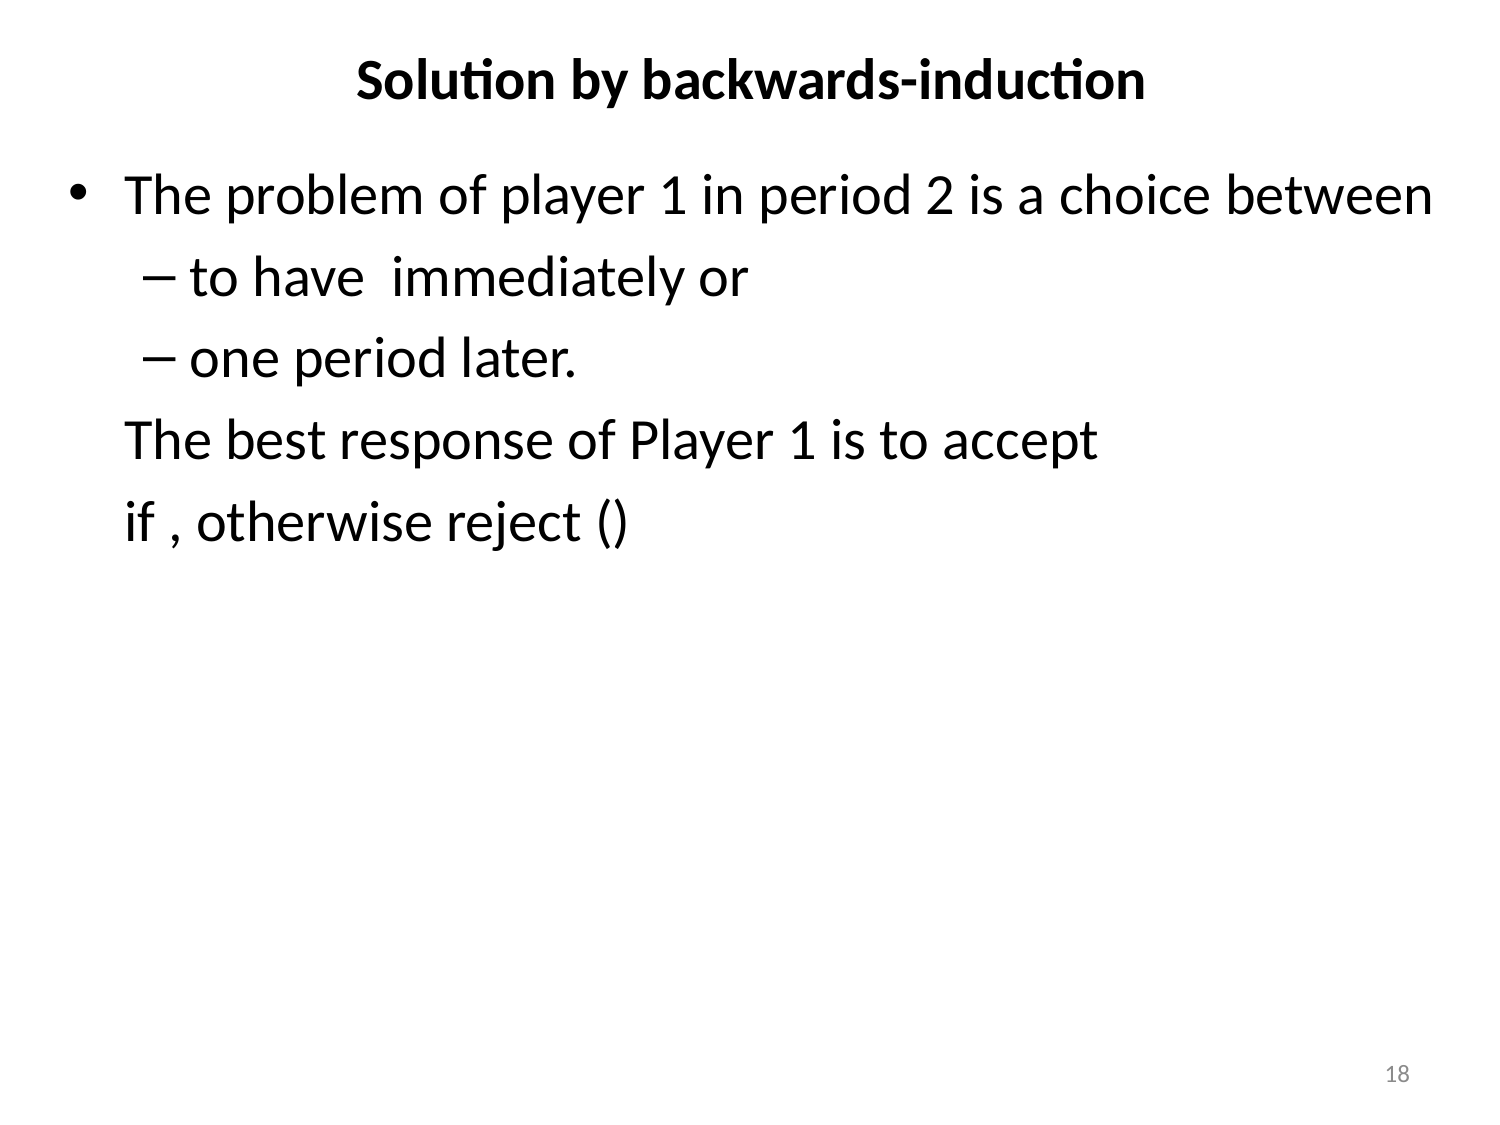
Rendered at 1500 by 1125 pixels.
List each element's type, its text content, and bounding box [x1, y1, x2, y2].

title Solution by backwards-induction [76, 0, 1427, 154]
slide_number 18 [1074, 1042, 1425, 1103]
